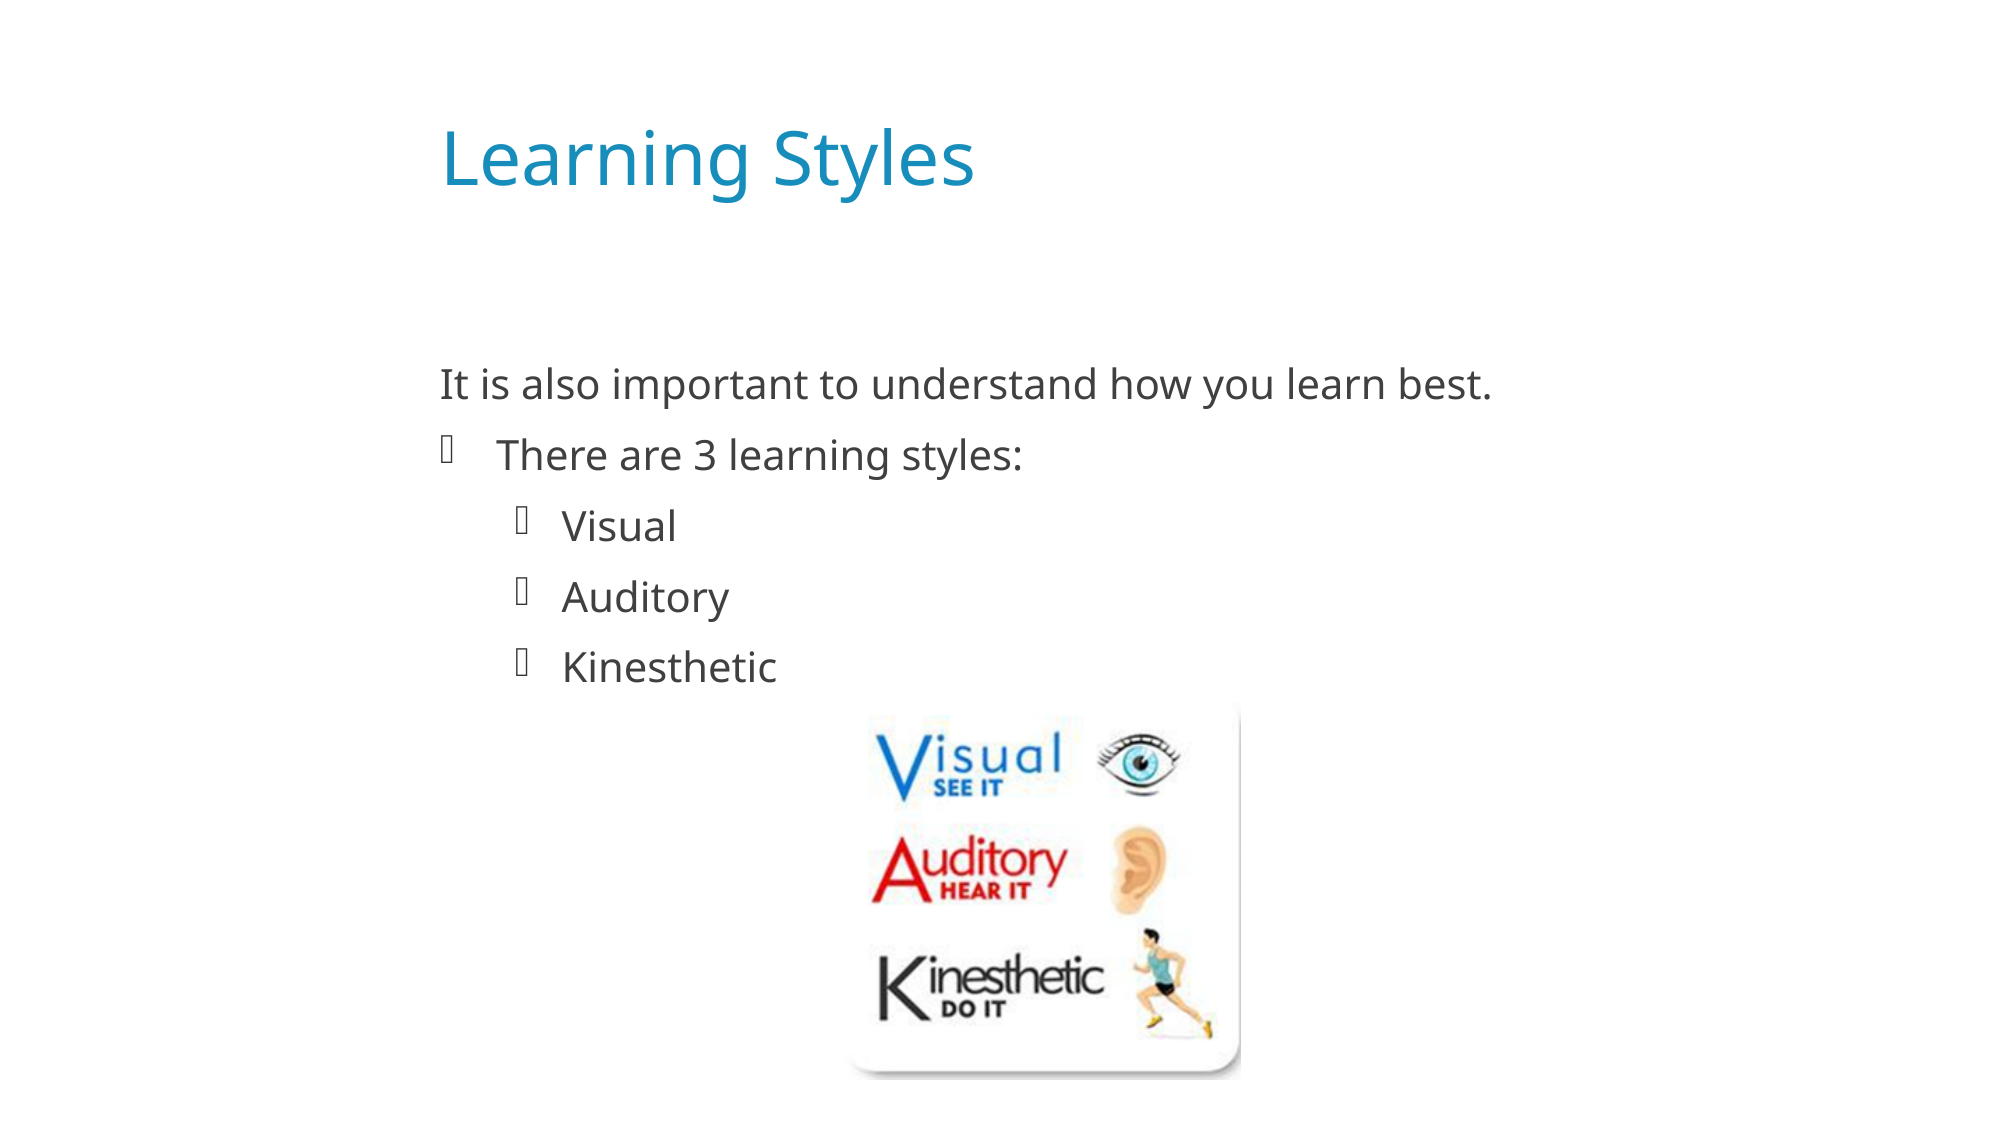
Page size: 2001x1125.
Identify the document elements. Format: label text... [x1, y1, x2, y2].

picture [841, 689, 1242, 1080]
list It is also important to understand how you learn best. There are 3 learning styles: Visual Auditory Kinesthetic [424, 350, 1888, 970]
title Learning Styles [425, 102, 1888, 313]
